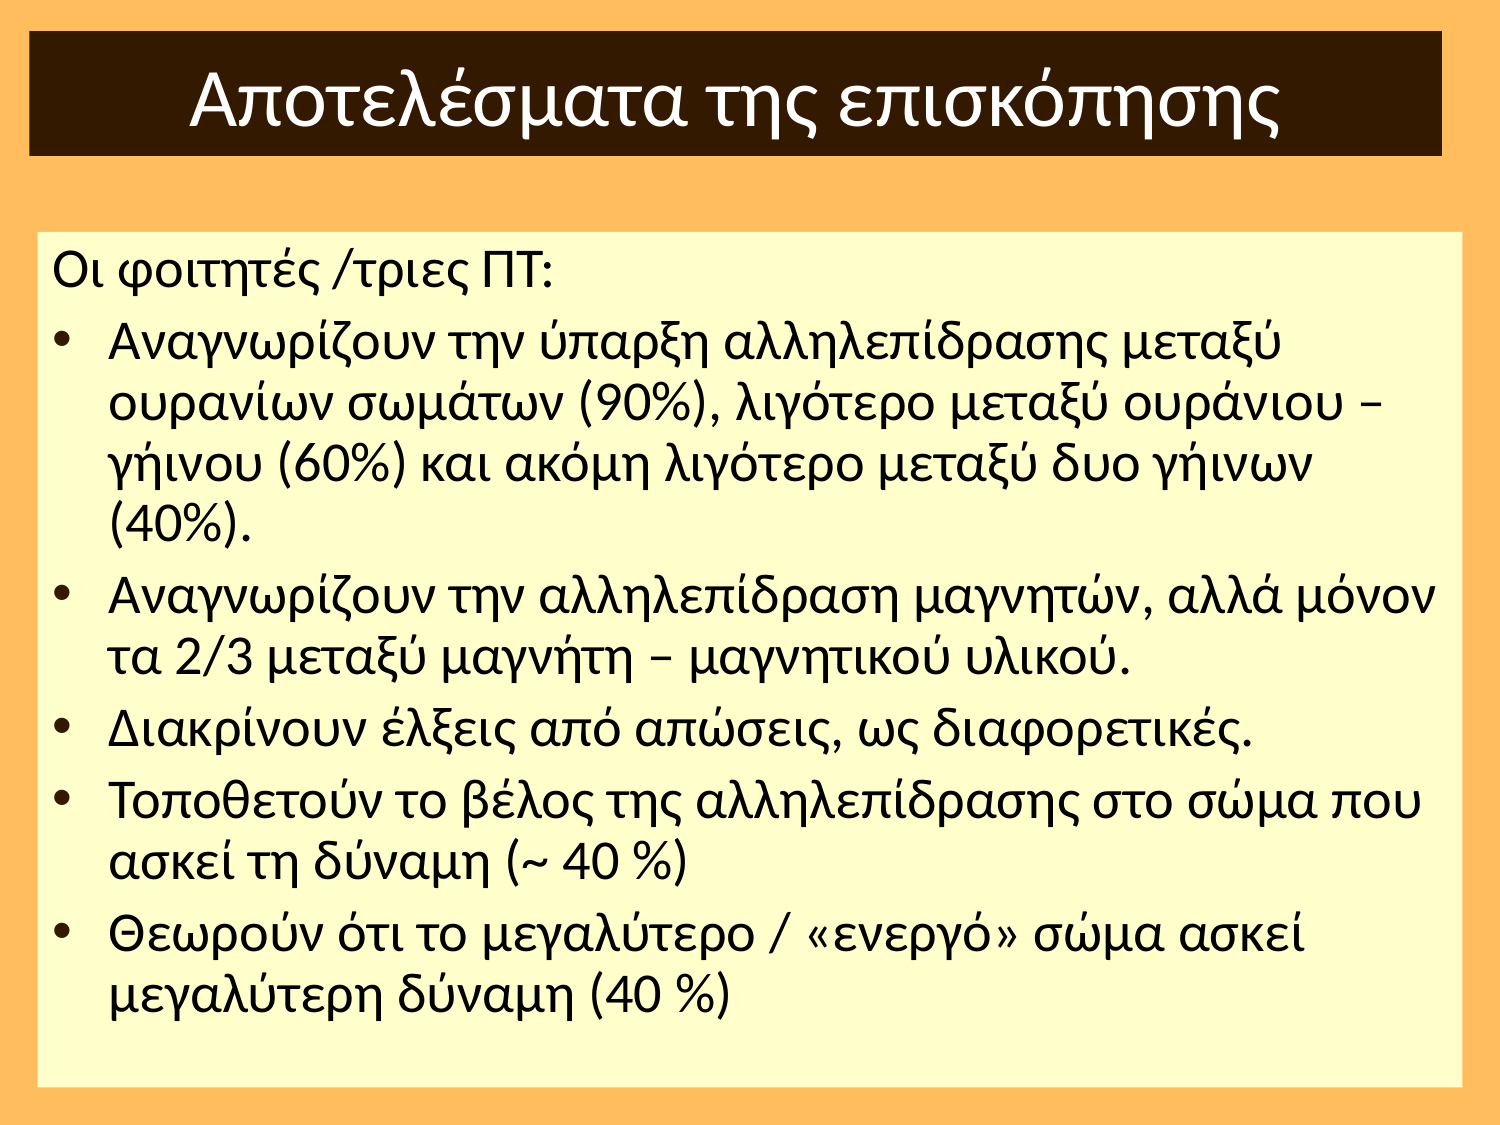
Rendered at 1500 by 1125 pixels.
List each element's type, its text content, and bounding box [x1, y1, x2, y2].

title Αποτελέσματα της επισκόπησης [29, 31, 1442, 156]
list Οι φοιτητές /τριες ΠΤ: Αναγνωρίζουν την ύπαρξη αλληλεπίδρασης μεταξύ ουρανίων σωμάτων (90%), λιγότερο μεταξύ ουράνιου – γήινου (60%) και ακόμη λιγότερο μεταξύ δυο γήινων (40%). Αναγνωρίζουν την αλληλεπίδραση μαγνητών, αλλά μόνον τα 2/3 μεταξύ μαγνήτη – μαγνητικού υλικού. Διακρίνουν έλξεις από απώσεις, ως διαφορετικές. Τοποθετούν το βέλος της αλληλεπίδρασης στο σώμα που ασκεί τη δύναμη (~ 40 %) Θεωρούν ότι το μεγαλύτερο / «ενεργό» σώμα ασκεί μεγαλύτερη δύναμη (40 %) [37, 231, 1463, 1088]
